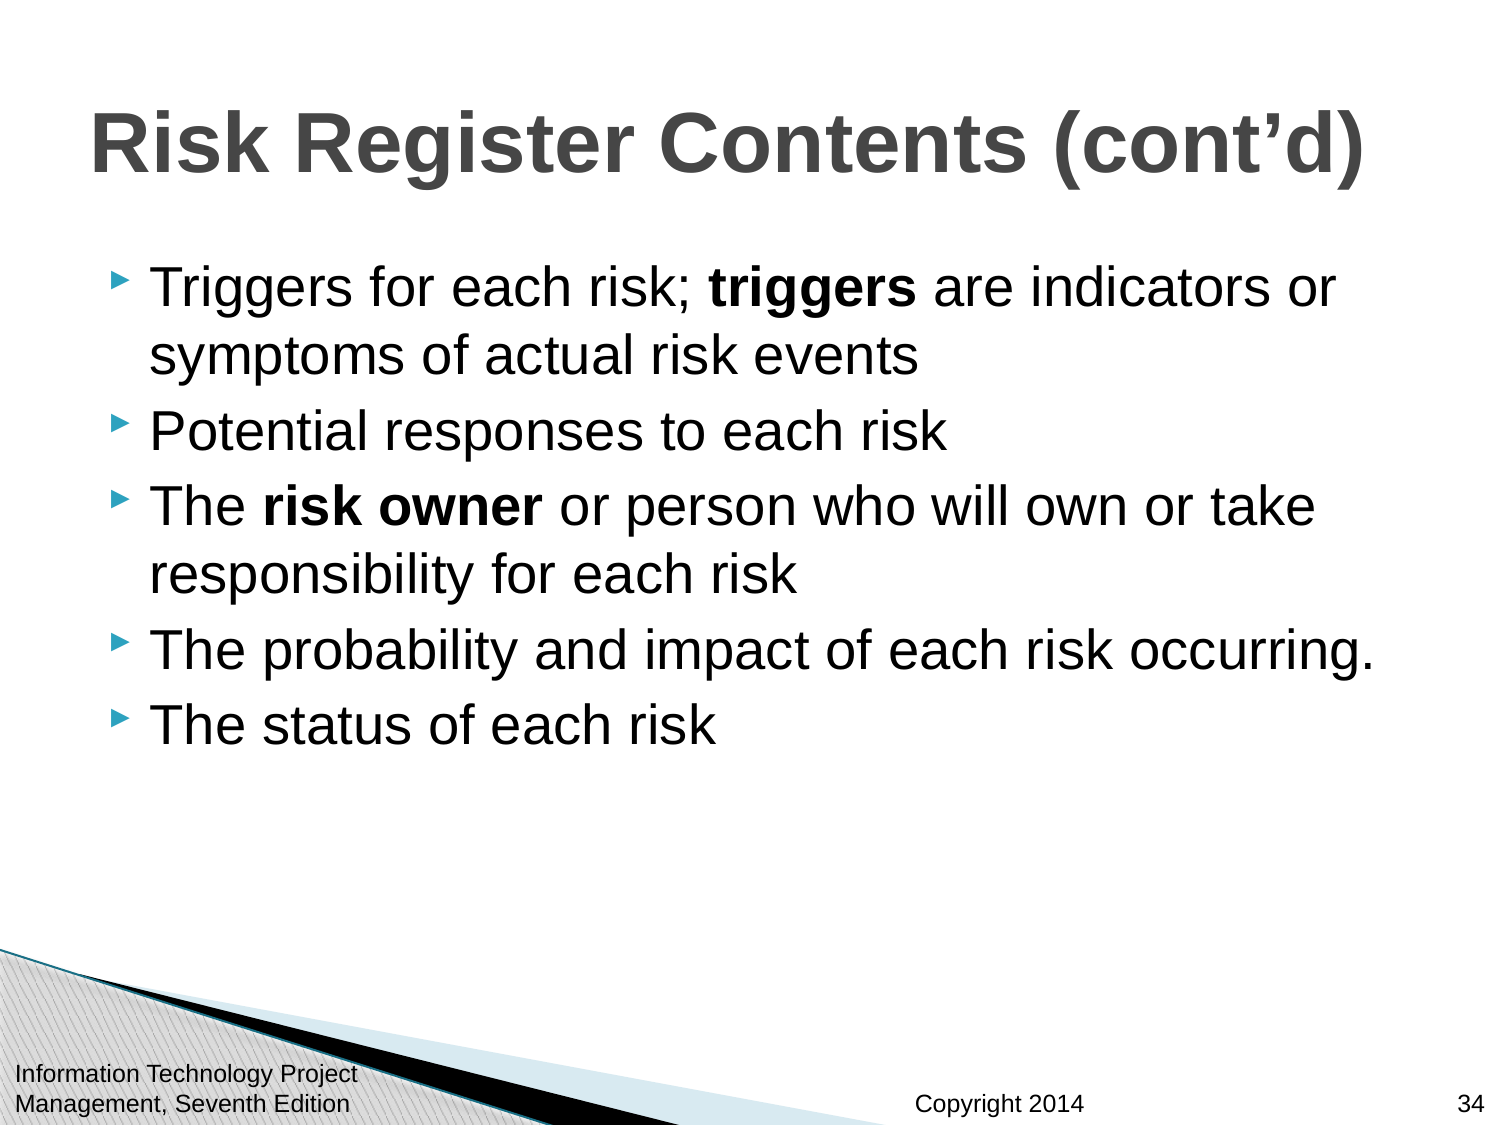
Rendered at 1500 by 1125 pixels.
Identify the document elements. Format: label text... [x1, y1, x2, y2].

slide_number 34 [1408, 1065, 1500, 1125]
footer Information Technology Project Management, Seventh Edition [0, 1065, 425, 1125]
title Risk Register Contents (cont’d) [75, 45, 1425, 233]
list Triggers for each risk; triggers are indicators or symptoms of actual risk events Potential responses to each risk The risk owner or person who will own or take responsibility for each risk The probability and impact of each risk occurring. The status of each risk [74, 242, 1426, 986]
